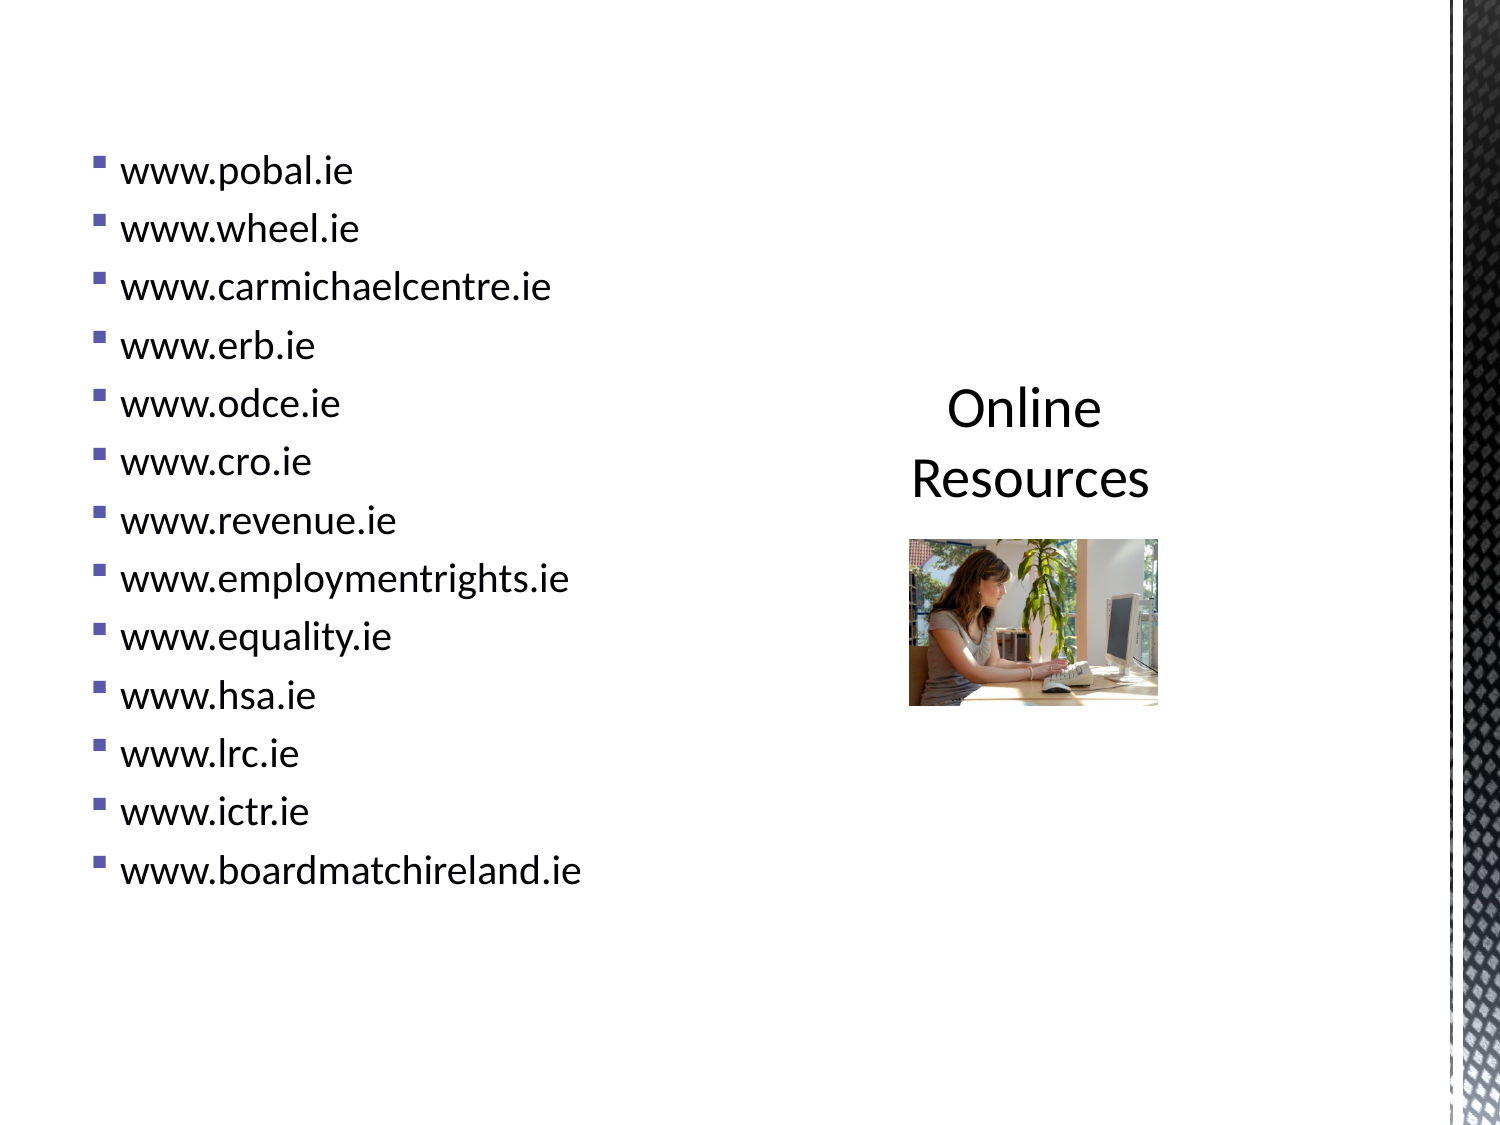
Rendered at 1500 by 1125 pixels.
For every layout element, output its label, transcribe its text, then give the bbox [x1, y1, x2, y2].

title Online Resources [800, 75, 1263, 1013]
picture [1447, 0, 1500, 1125]
list www.pobal.ie www.wheel.ie www.carmichaelcentre.ie www.erb.ie www.odce.ie www.cro.ie www.revenue.ie www.employmentrights.ie www.equality.ie www.hsa.ie www.lrc.ie www.ictr.ie www.boardmatchireland.ie [75, 75, 675, 1013]
picture [909, 539, 1158, 706]
